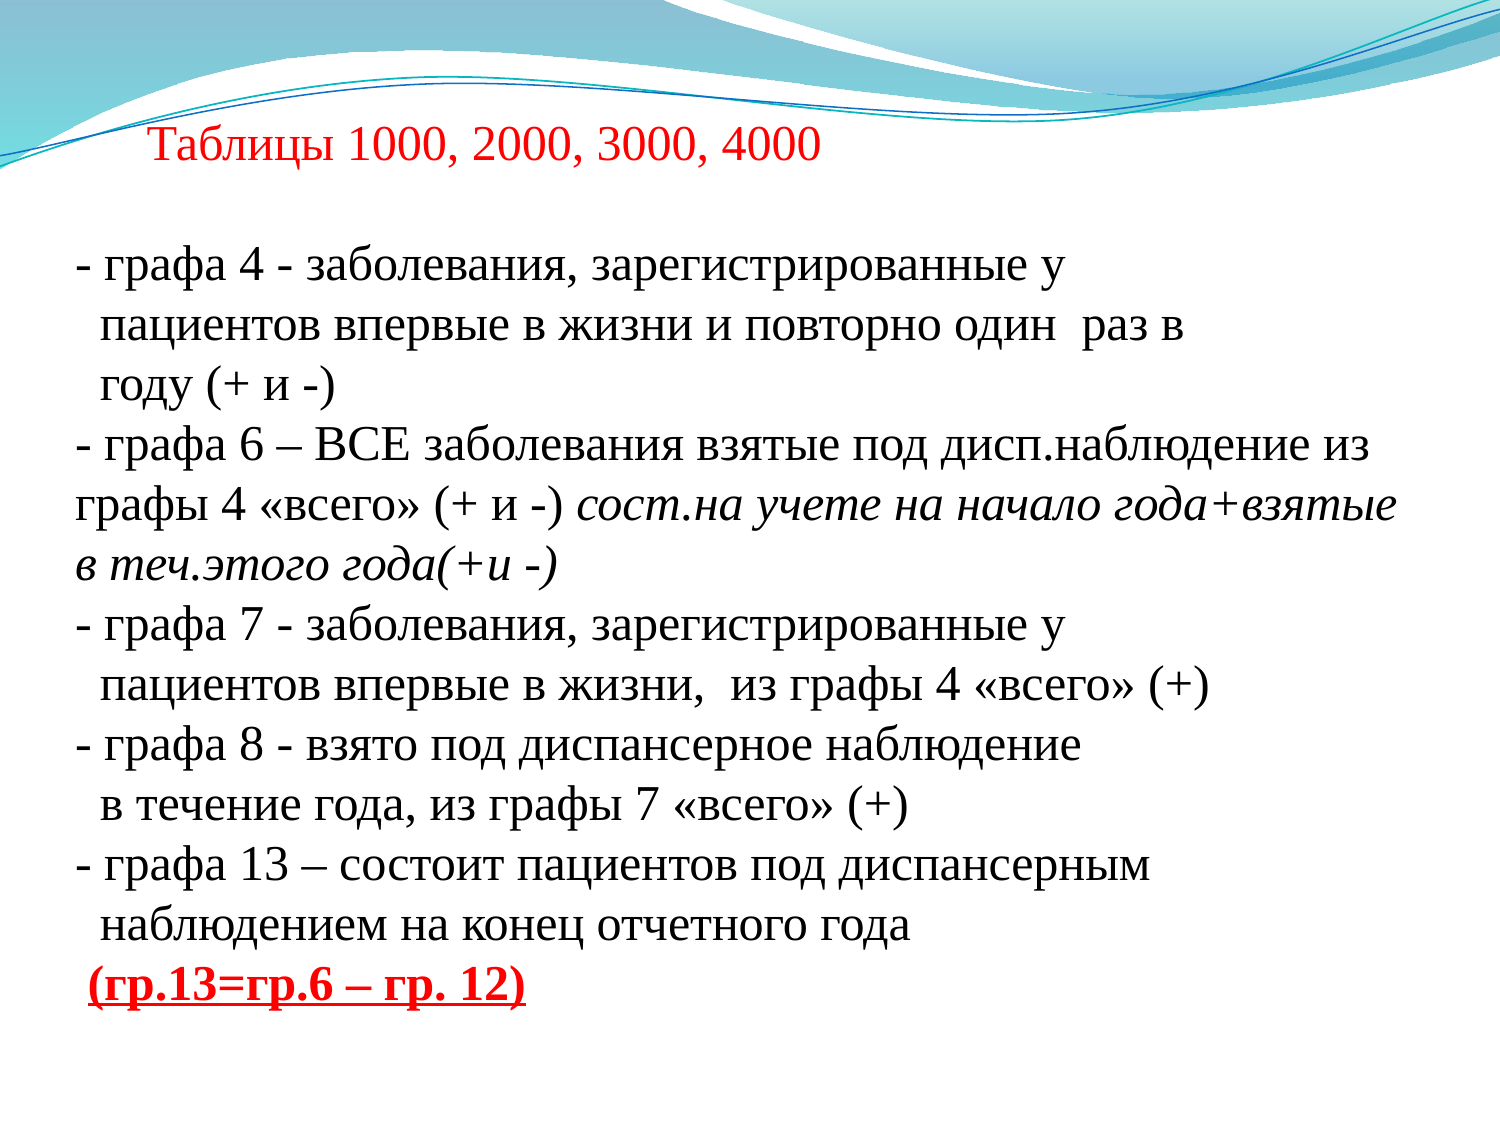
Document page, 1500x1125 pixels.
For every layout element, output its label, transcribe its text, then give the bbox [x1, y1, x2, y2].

title Таблицы 1000, 2000, 3000, 4000 - графа 4 - заболевания, зарегистрированные у пациентов впервые в жизни и повторно один раз в году (+ и -) - графа 6 – ВСЕ заболевания взятые под дисп.наблюдение из графы 4 «всего» (+ и -) сост.на учете на начало года+взятые в теч.этого года(+и -) - графа 7 - заболевания, зарегистрированные у пациентов впервые в жизни, из графы 4 «всего» (+) - графа 8 - взято под диспансерное наблюдение в течение года, из графы 7 «всего» (+) - графа 13 – состоит пациентов под диспансерным наблюдением на конец отчетного года (гр.13=гр.6 – гр. 12) [75, 101, 1425, 1071]
